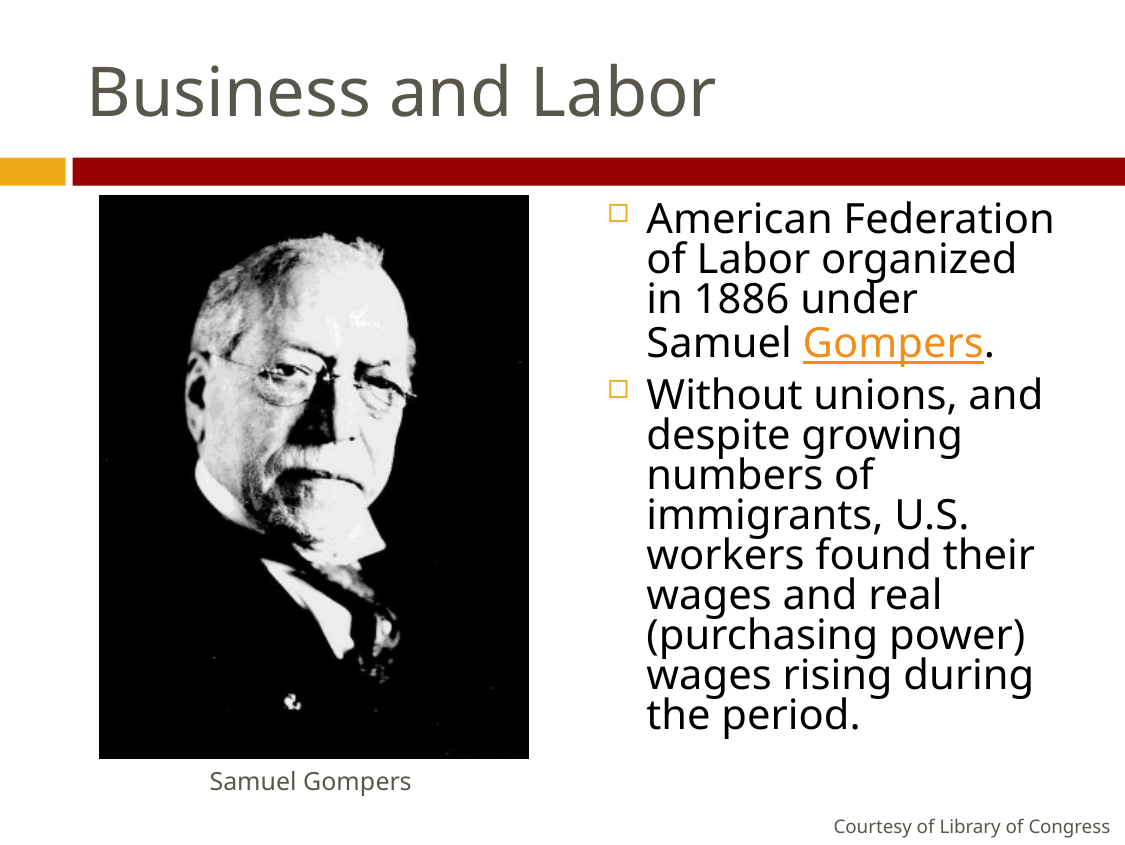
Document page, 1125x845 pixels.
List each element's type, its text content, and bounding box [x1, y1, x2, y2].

list American Federation of Labor organized in 1886 under Samuel Gompers. Without unions, and despite growing numbers of immigrants, U.S. workers found their wages and real (purchasing power) wages rising during the period. [595, 195, 1075, 760]
text_box Courtesy of Library of Congress [562, 806, 1125, 845]
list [74, 195, 554, 760]
text_box Samuel Gompers [137, 769, 485, 801]
title Business and Labor [74, 27, 1079, 151]
